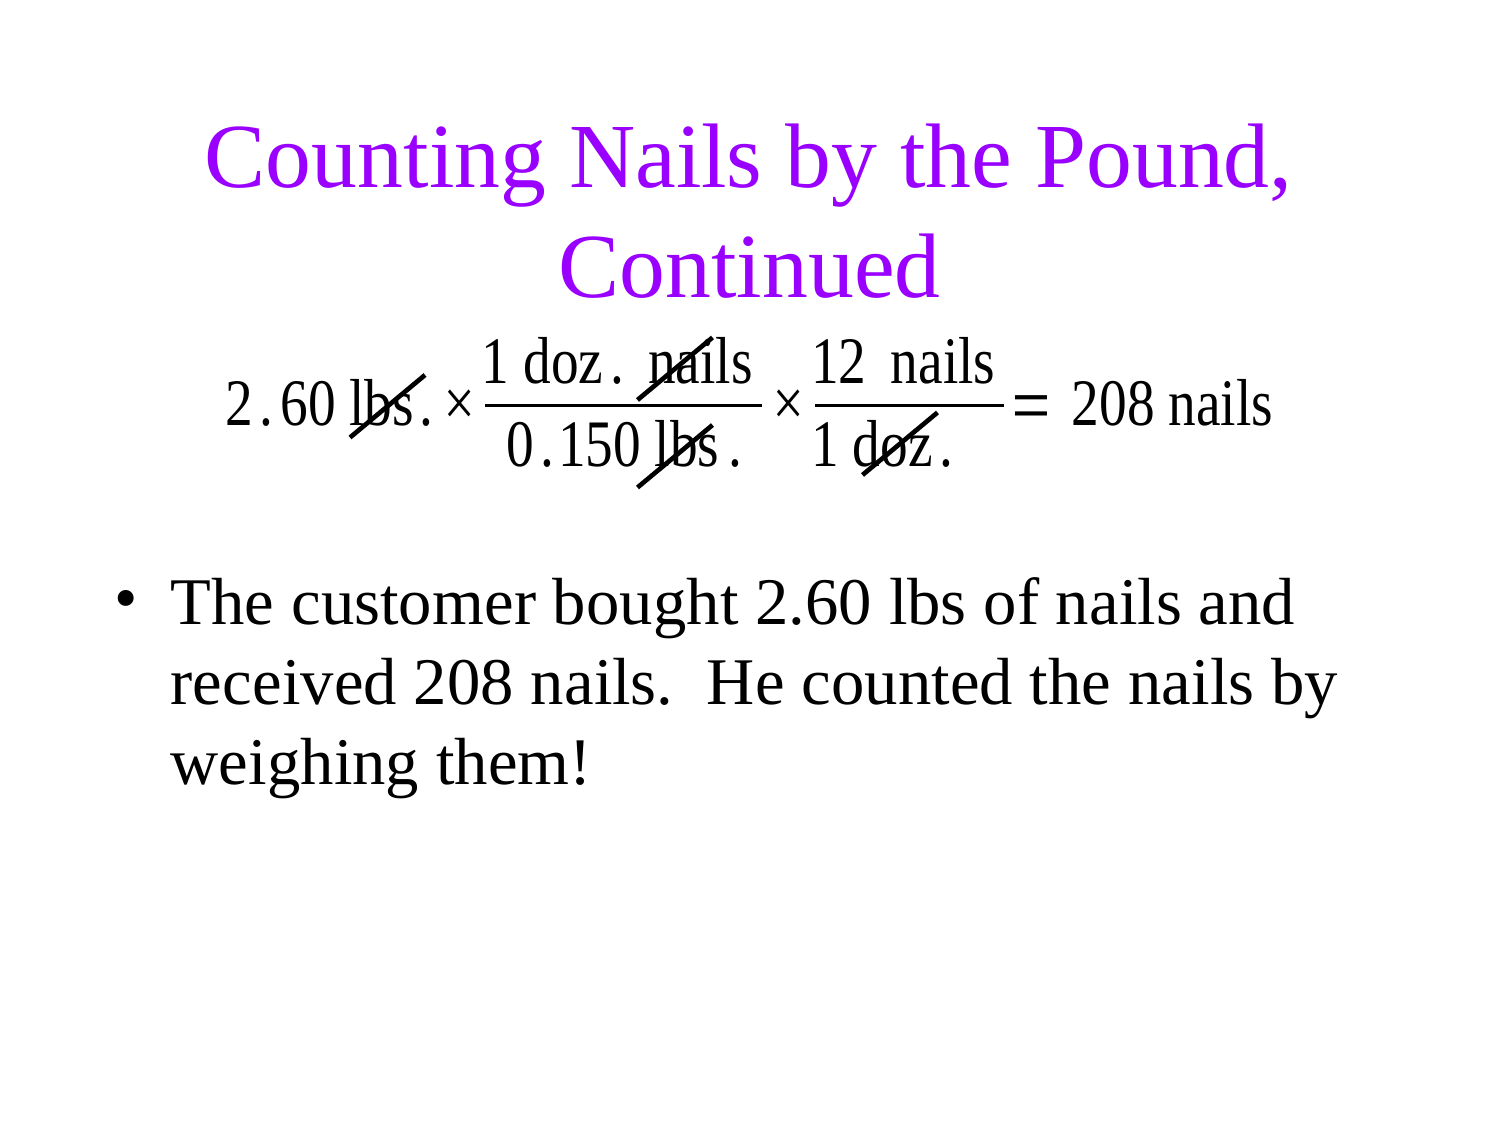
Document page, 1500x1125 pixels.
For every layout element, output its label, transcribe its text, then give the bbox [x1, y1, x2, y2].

text_box Counting Nails by the Pound, Continued [112, 112, 1388, 300]
text_box The customer bought 2.60 lbs of nails and received 208 nails. He counted the nails by weighing them! [99, 549, 1375, 1000]
